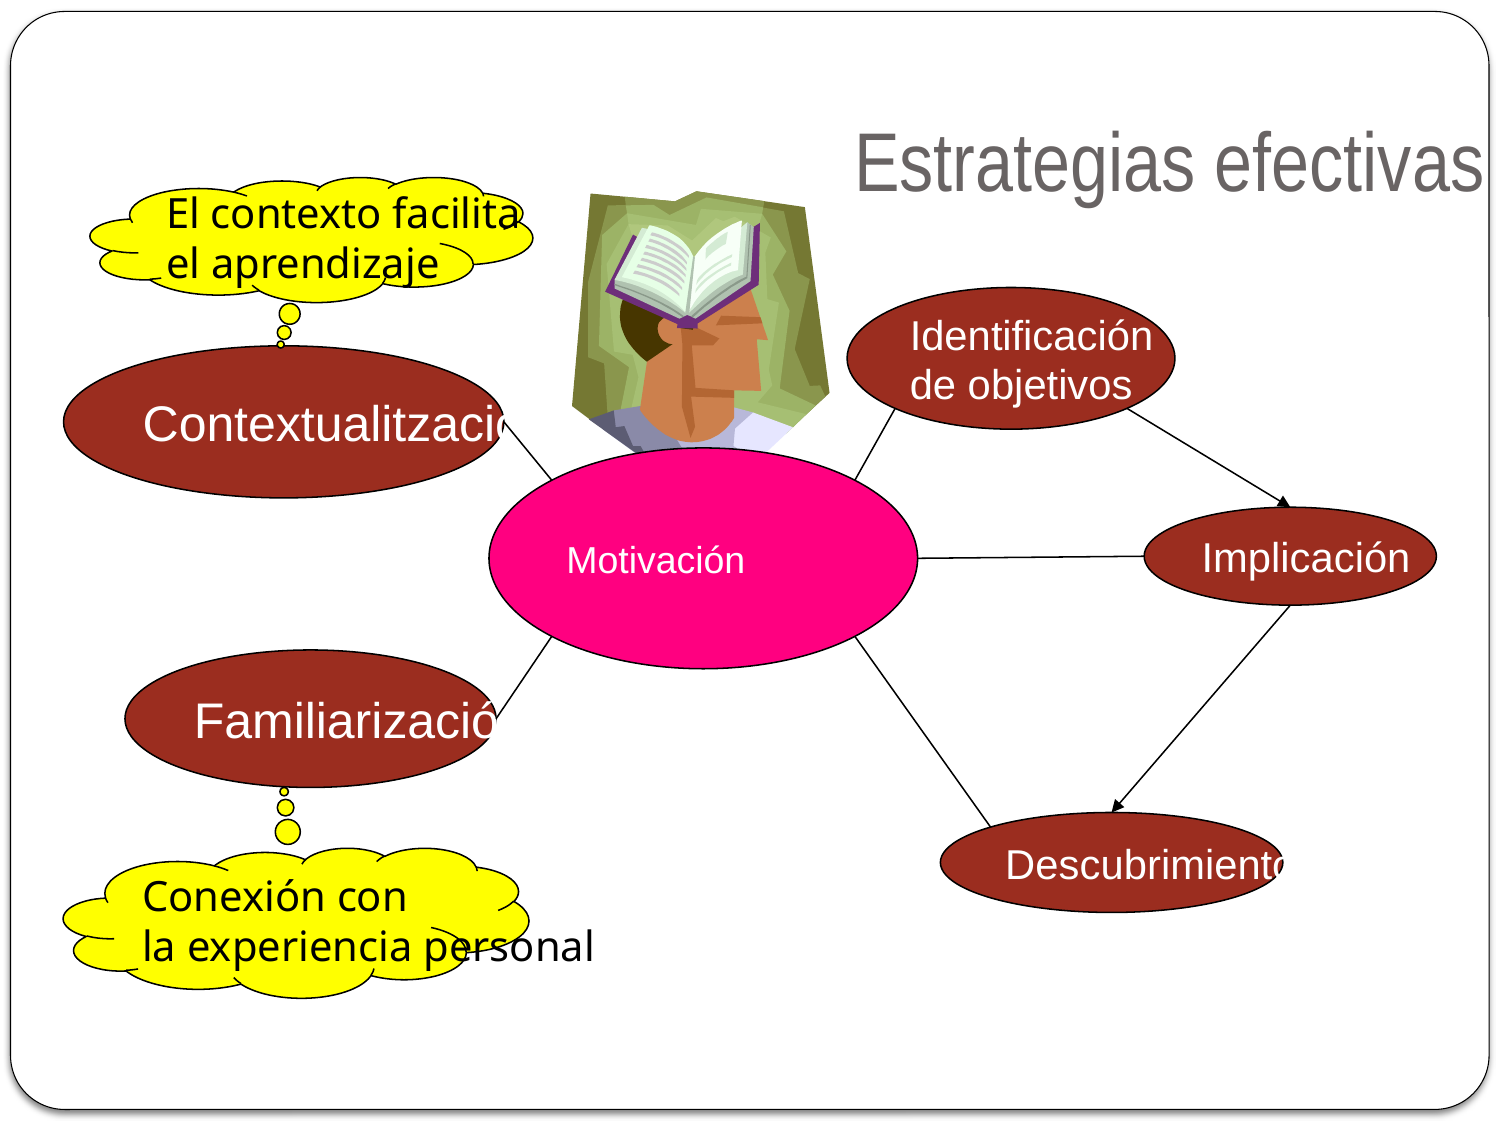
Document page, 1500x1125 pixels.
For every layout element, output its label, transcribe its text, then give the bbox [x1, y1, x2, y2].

text_box El contexto facilita el aprendizaje [89, 177, 533, 303]
text_box Identificación de objetivos [847, 287, 1175, 430]
text_box Descubrimiento [940, 812, 1283, 913]
title Estrategias efectivas [587, 35, 1500, 223]
text_box Contextualitzación [63, 345, 504, 498]
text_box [1111, 604, 1291, 813]
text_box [495, 636, 553, 719]
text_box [917, 555, 1145, 559]
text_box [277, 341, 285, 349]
text_box Familiarización [124, 649, 495, 788]
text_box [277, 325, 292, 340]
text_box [854, 636, 991, 828]
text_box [503, 421, 553, 481]
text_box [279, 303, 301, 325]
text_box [1126, 407, 1291, 508]
picture [571, 188, 835, 481]
text_box Implicación [1144, 507, 1437, 606]
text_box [854, 408, 896, 481]
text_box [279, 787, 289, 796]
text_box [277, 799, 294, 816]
text_box Motivación [488, 473, 918, 669]
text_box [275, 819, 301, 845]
text_box Conexión con la experiencia personal [63, 848, 530, 999]
